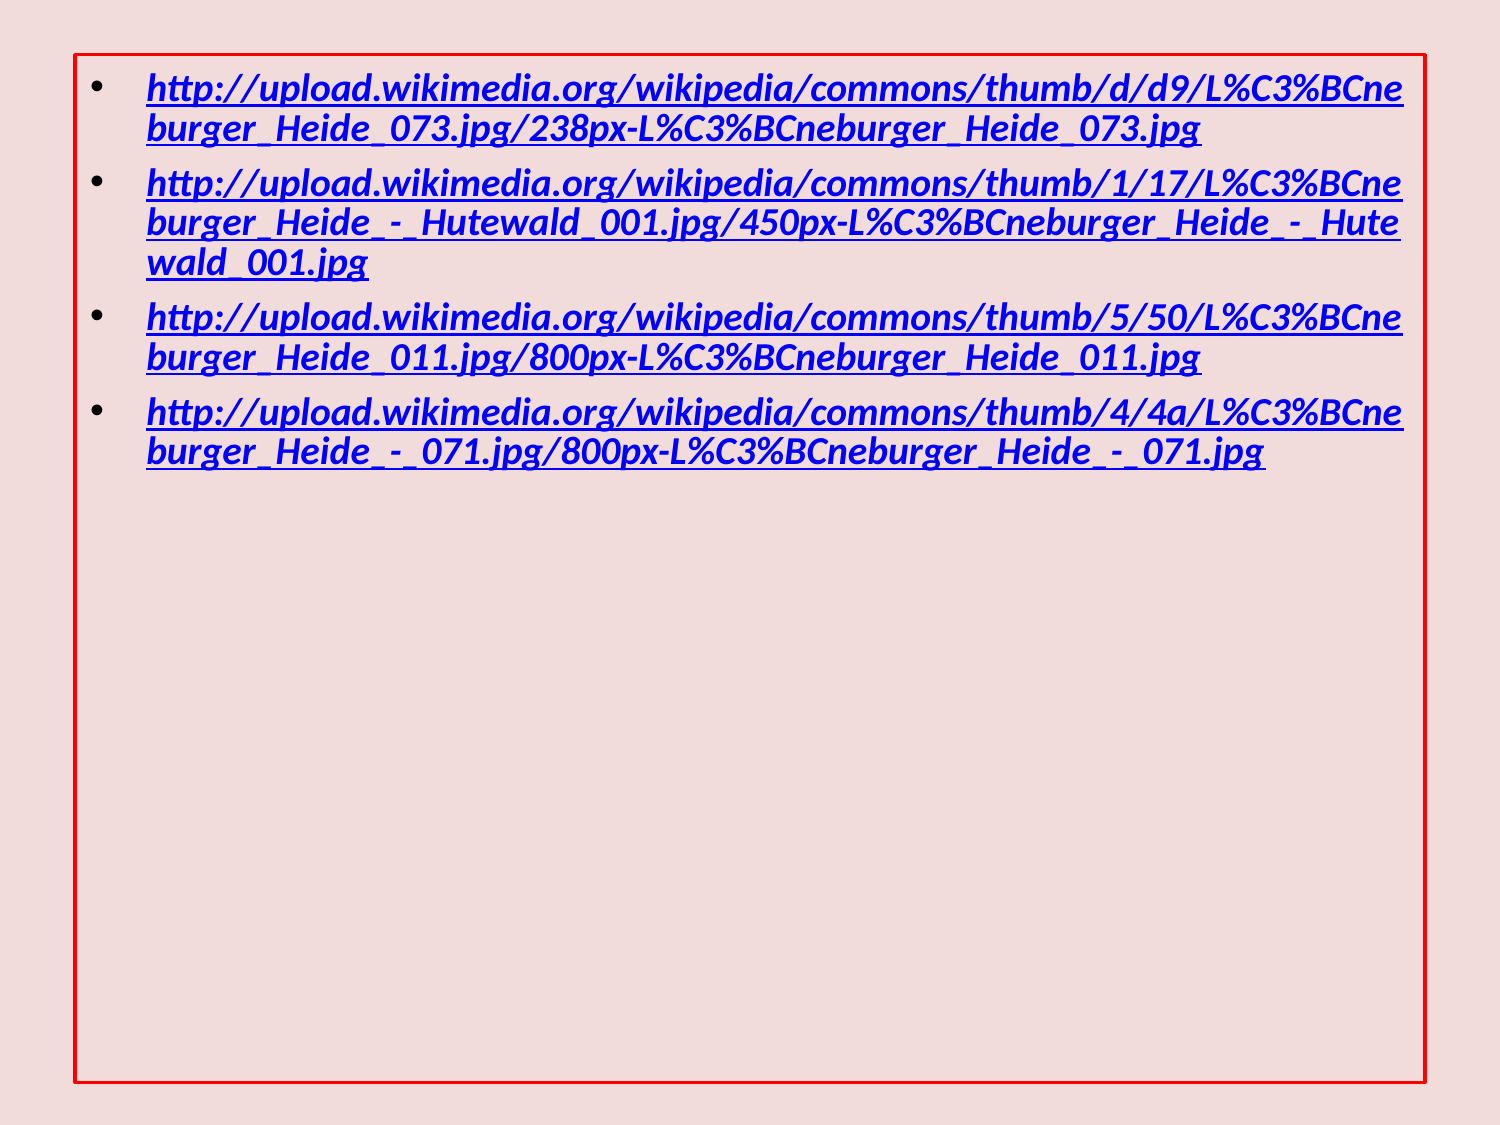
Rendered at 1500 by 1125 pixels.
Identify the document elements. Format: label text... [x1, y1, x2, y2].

list http://upload.wikimedia.org/wikipedia/commons/thumb/d/d9/L%C3%BCneburger_Heide_073.jpg/238px-L%C3%BCneburger_Heide_073.jpg http://upload.wikimedia.org/wikipedia/commons/thumb/1/17/L%C3%BCneburger_Heide_-_Hutewald_001.jpg/450px-L%C3%BCneburger_Heide_-_Hutewald_001.jpg http://upload.wikimedia.org/wikipedia/commons/thumb/5/50/L%C3%BCneburger_Heide_011.jpg/800px-L%C3%BCneburger_Heide_011.jpg http://upload.wikimedia.org/wikipedia/commons/thumb/4/4a/L%C3%BCneburger_Heide_-_071.jpg/800px-L%C3%BCneburger_Heide_-_071.jpg [75, 54, 1425, 1083]
